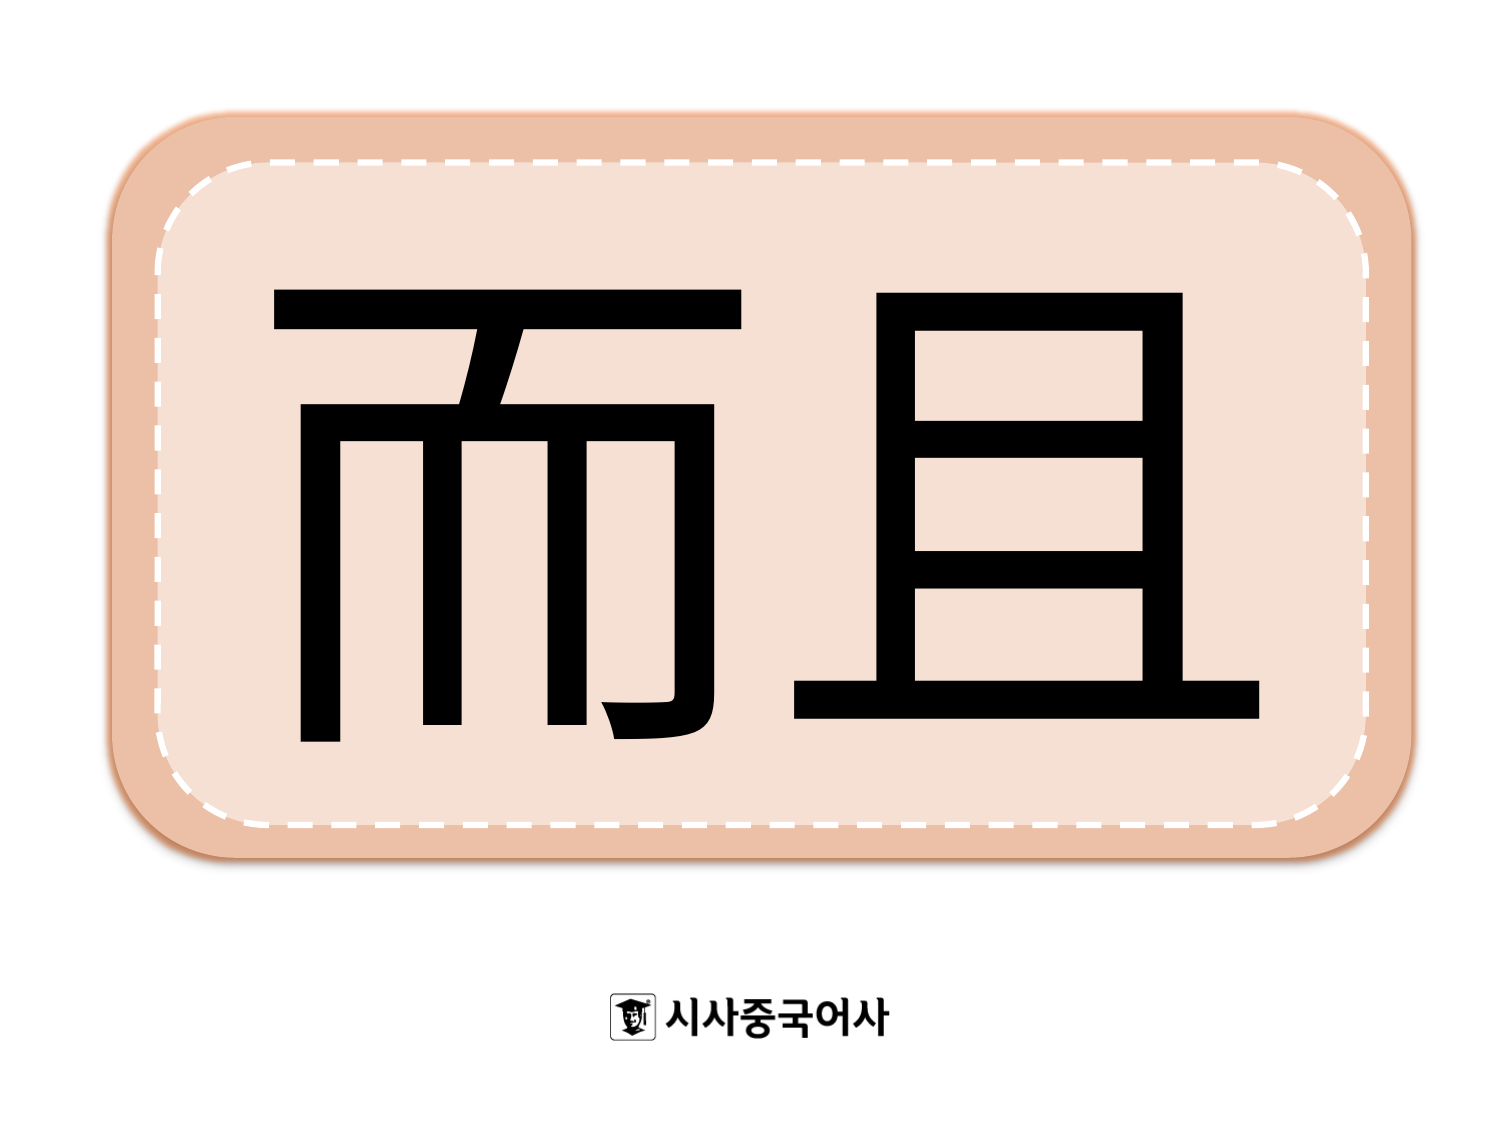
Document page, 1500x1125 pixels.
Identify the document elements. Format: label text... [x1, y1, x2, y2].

picture [602, 987, 898, 1047]
text_box 而且 [162, 160, 1371, 824]
